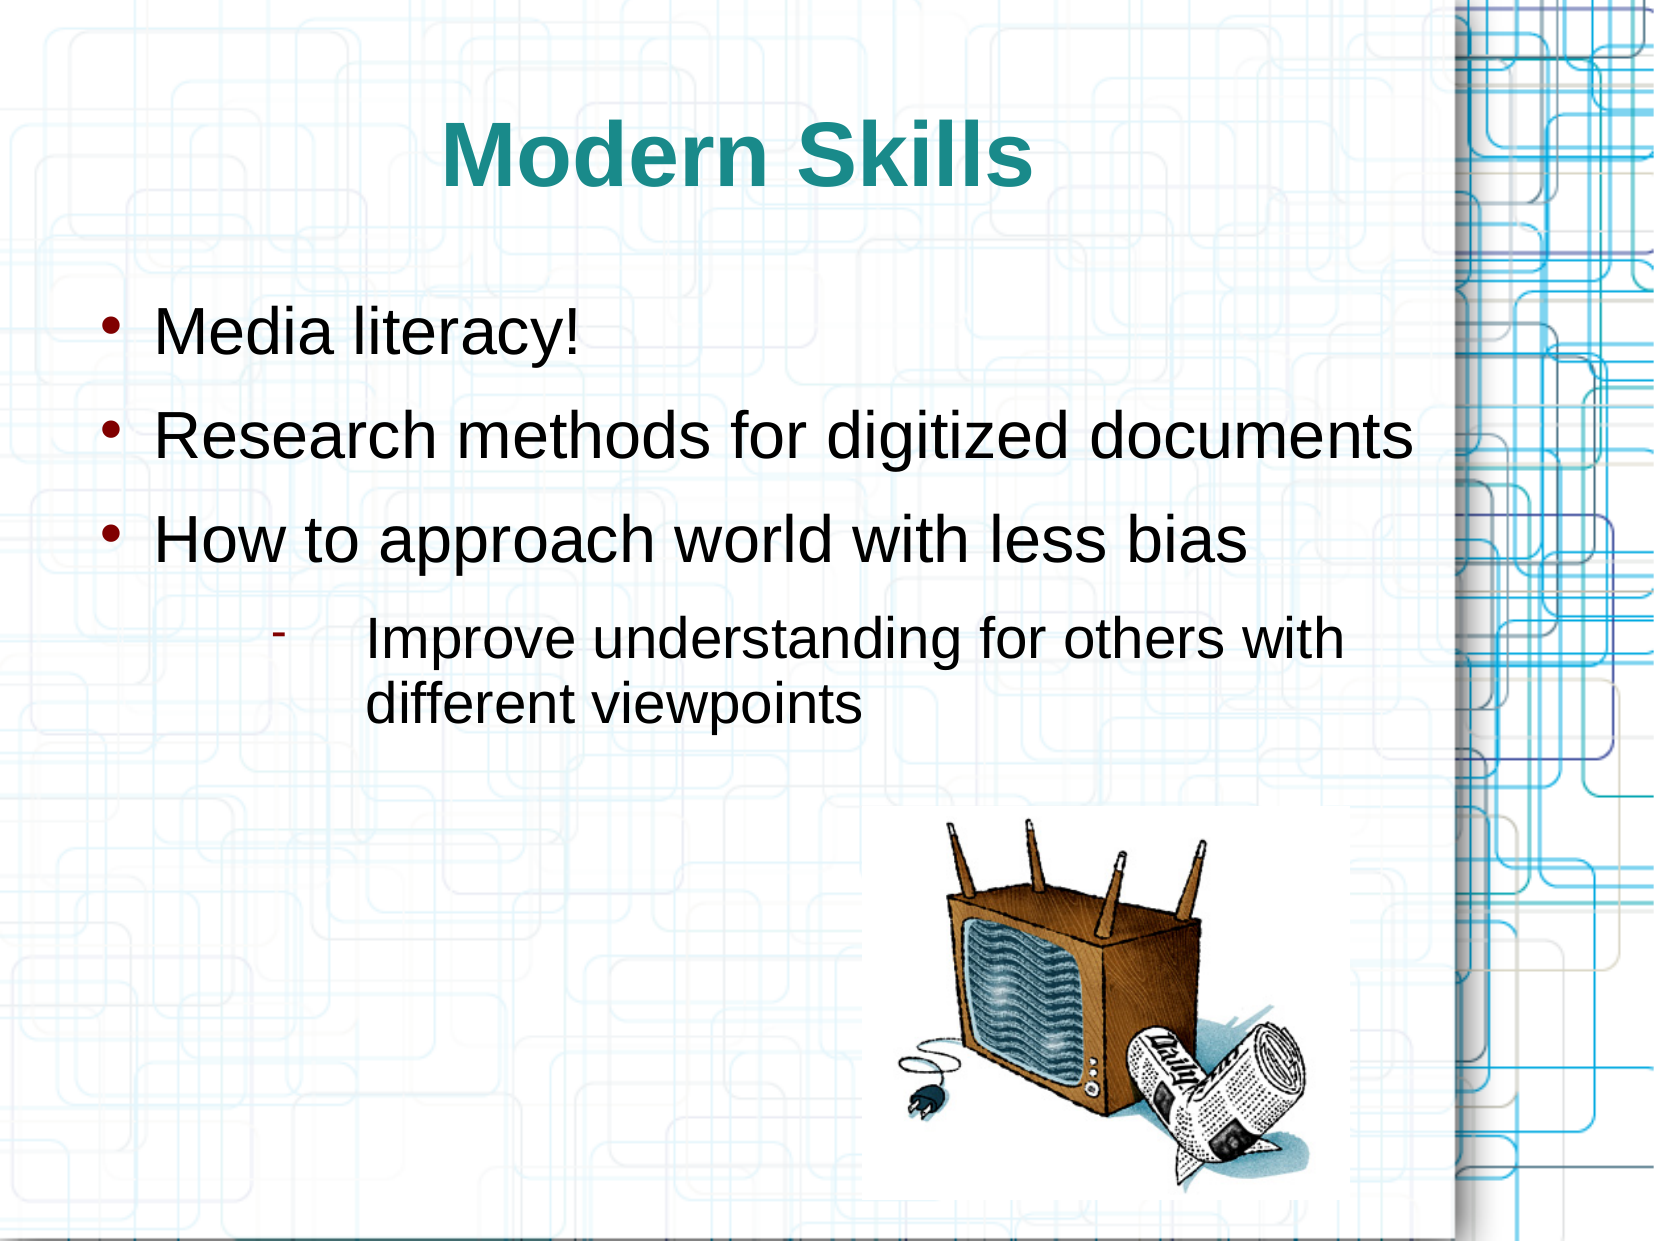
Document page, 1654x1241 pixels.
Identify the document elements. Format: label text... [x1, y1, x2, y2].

list Media literacy! Research methods for digitized documents How to approach world with less bias Improve understanding for others with different viewpoints [82, 289, 1418, 1094]
picture [0, 0, 1654, 1241]
title Modern Skills [58, 56, 1418, 250]
